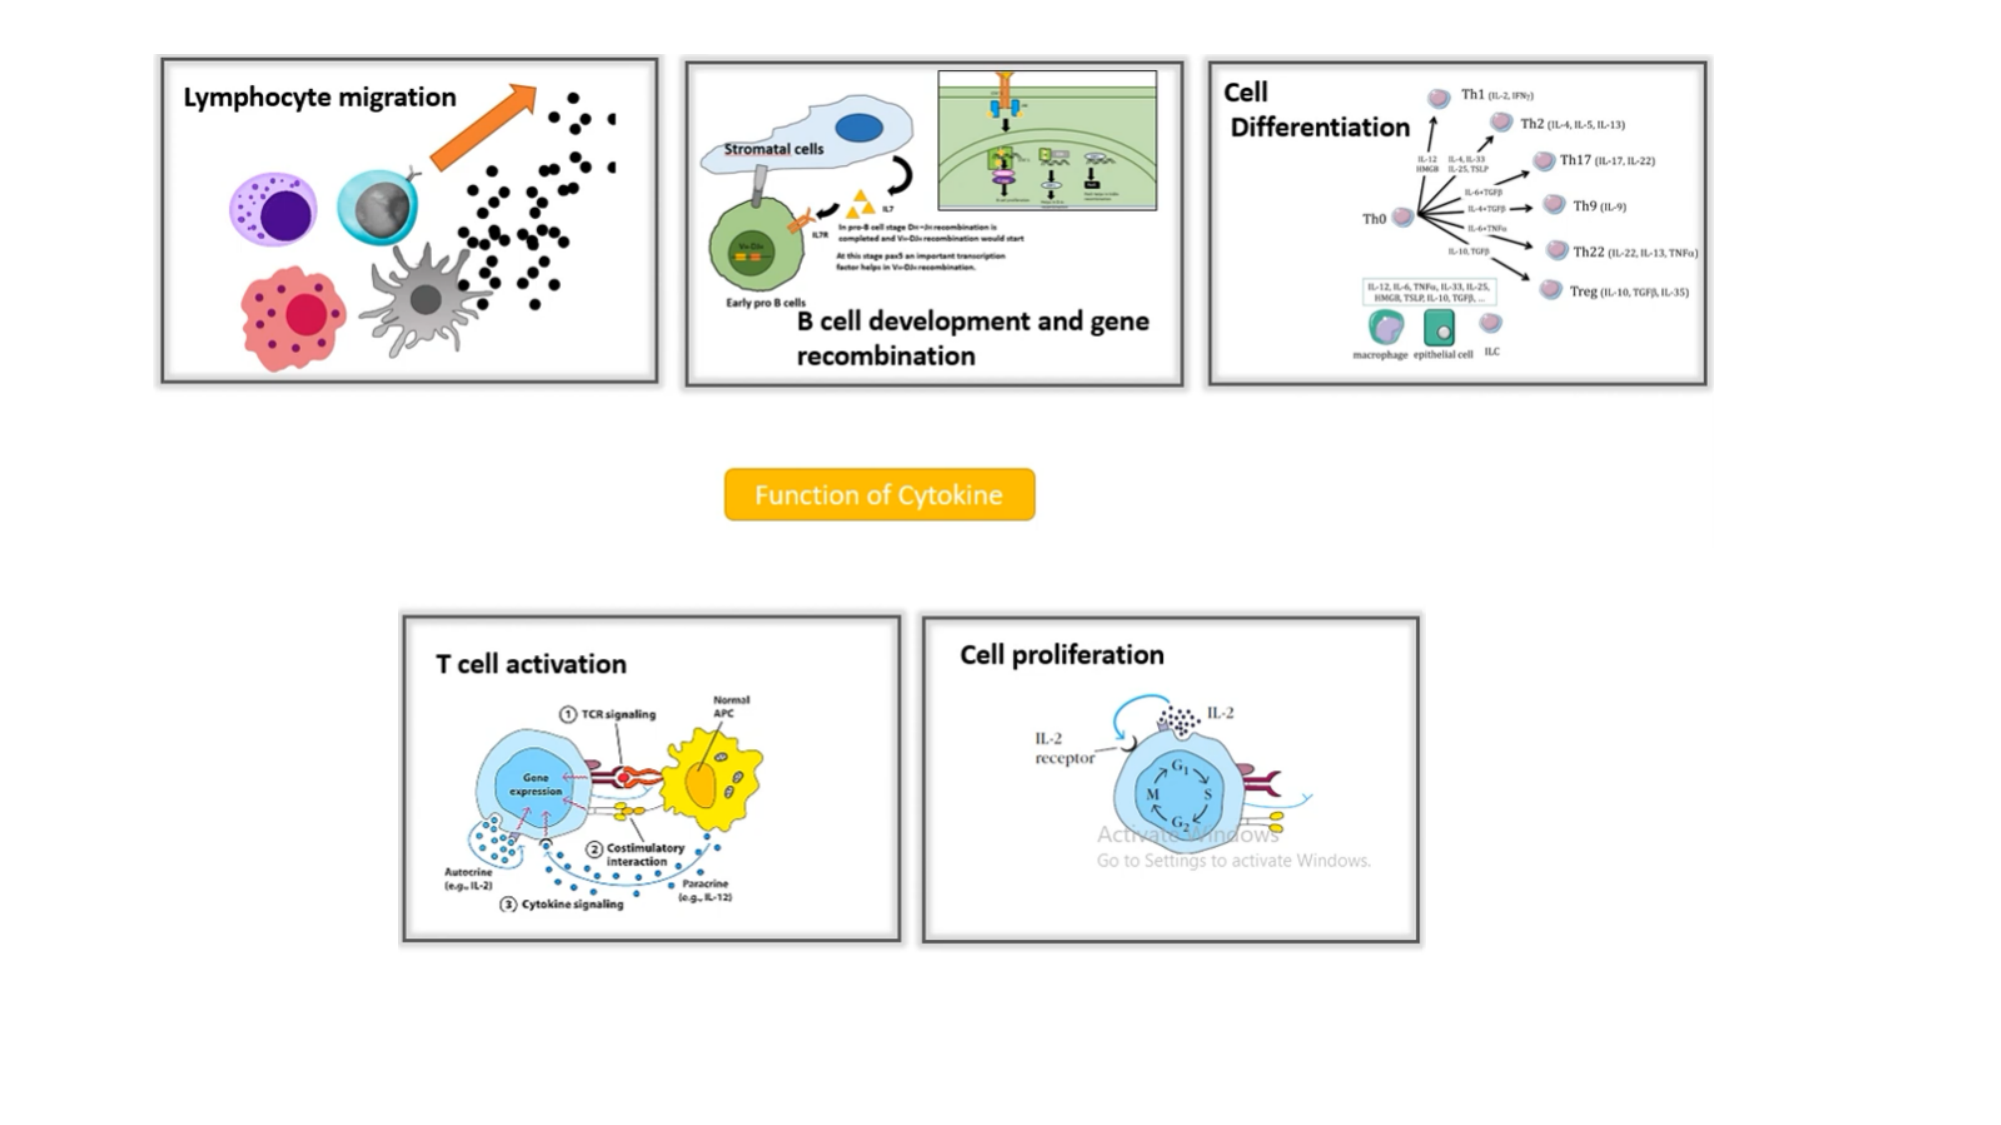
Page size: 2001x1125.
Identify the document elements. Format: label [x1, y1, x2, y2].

list [398, 595, 1426, 955]
picture [153, 54, 1714, 549]
